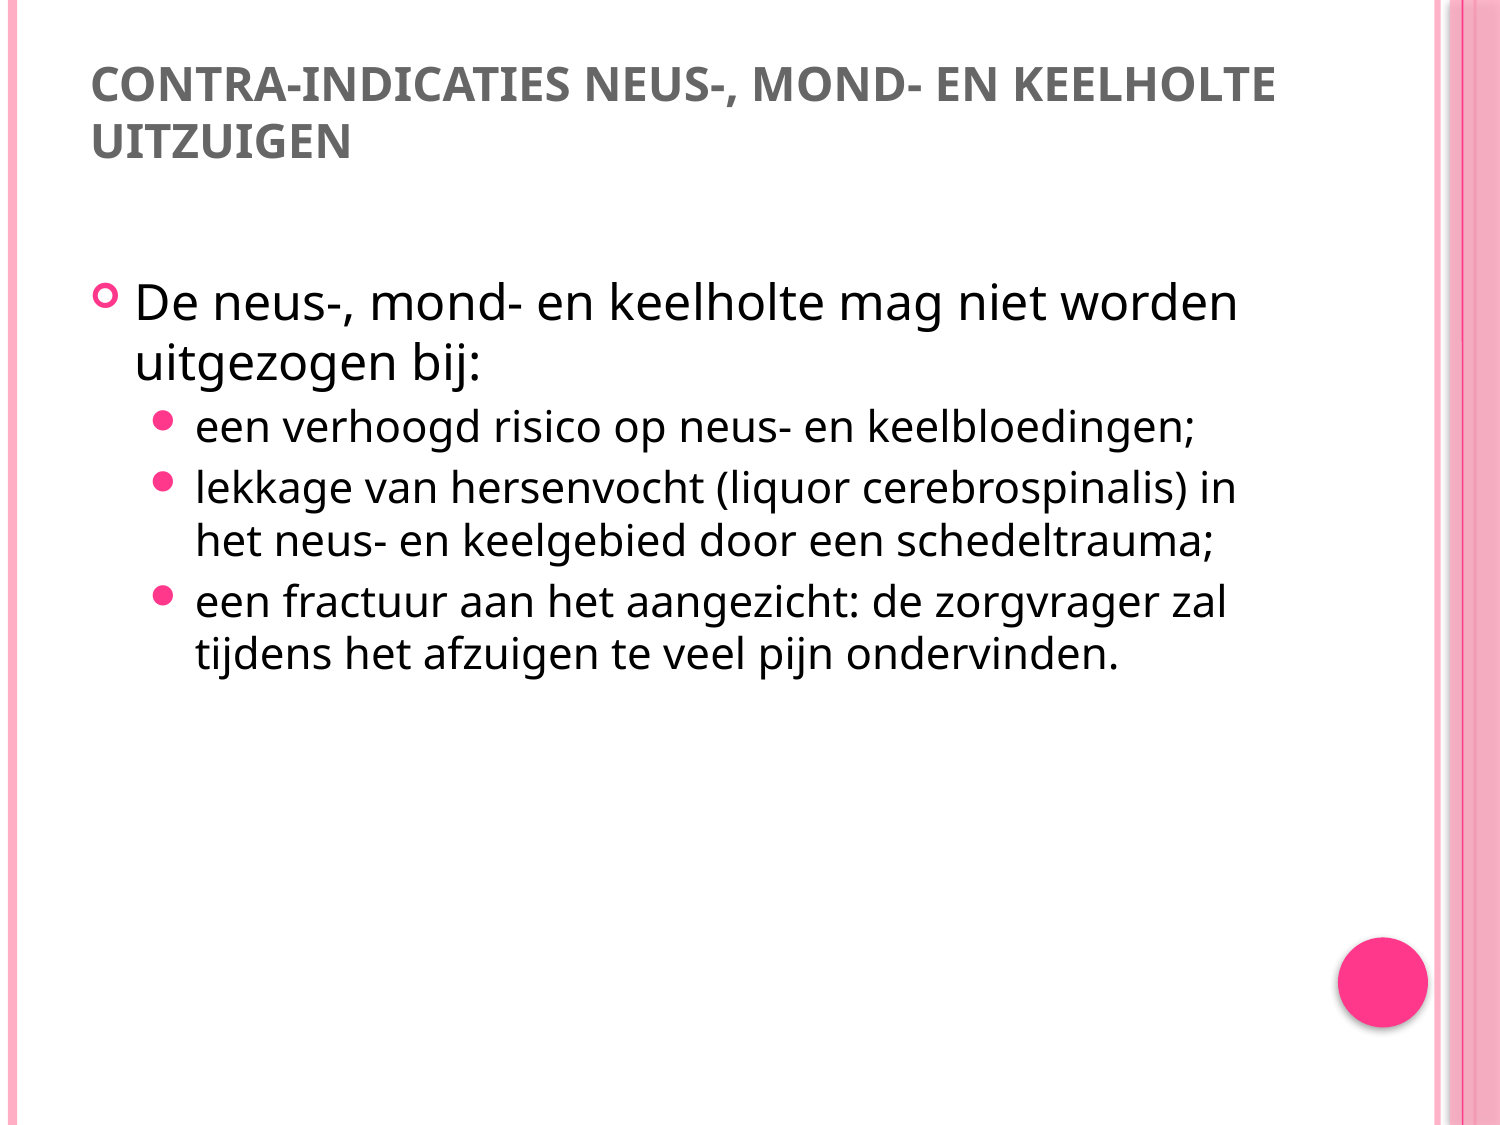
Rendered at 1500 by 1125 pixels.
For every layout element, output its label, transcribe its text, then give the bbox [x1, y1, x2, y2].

list De neus-, mond- en keelholte mag niet worden uitgezogen bij: een verhoogd risico op neus- en keelbloedingen; lekkage van hersenvocht (liquor cerebrospinalis) in het neus- en keelgebied door een schedeltrauma; een fractuur aan het aangezicht: de zorgvrager zal tijdens het afzuigen te veel pijn ondervinden. [75, 262, 1300, 1062]
title Contra-indicaties neus-, mond- en keelholte uitzuigen [75, 45, 1300, 233]
